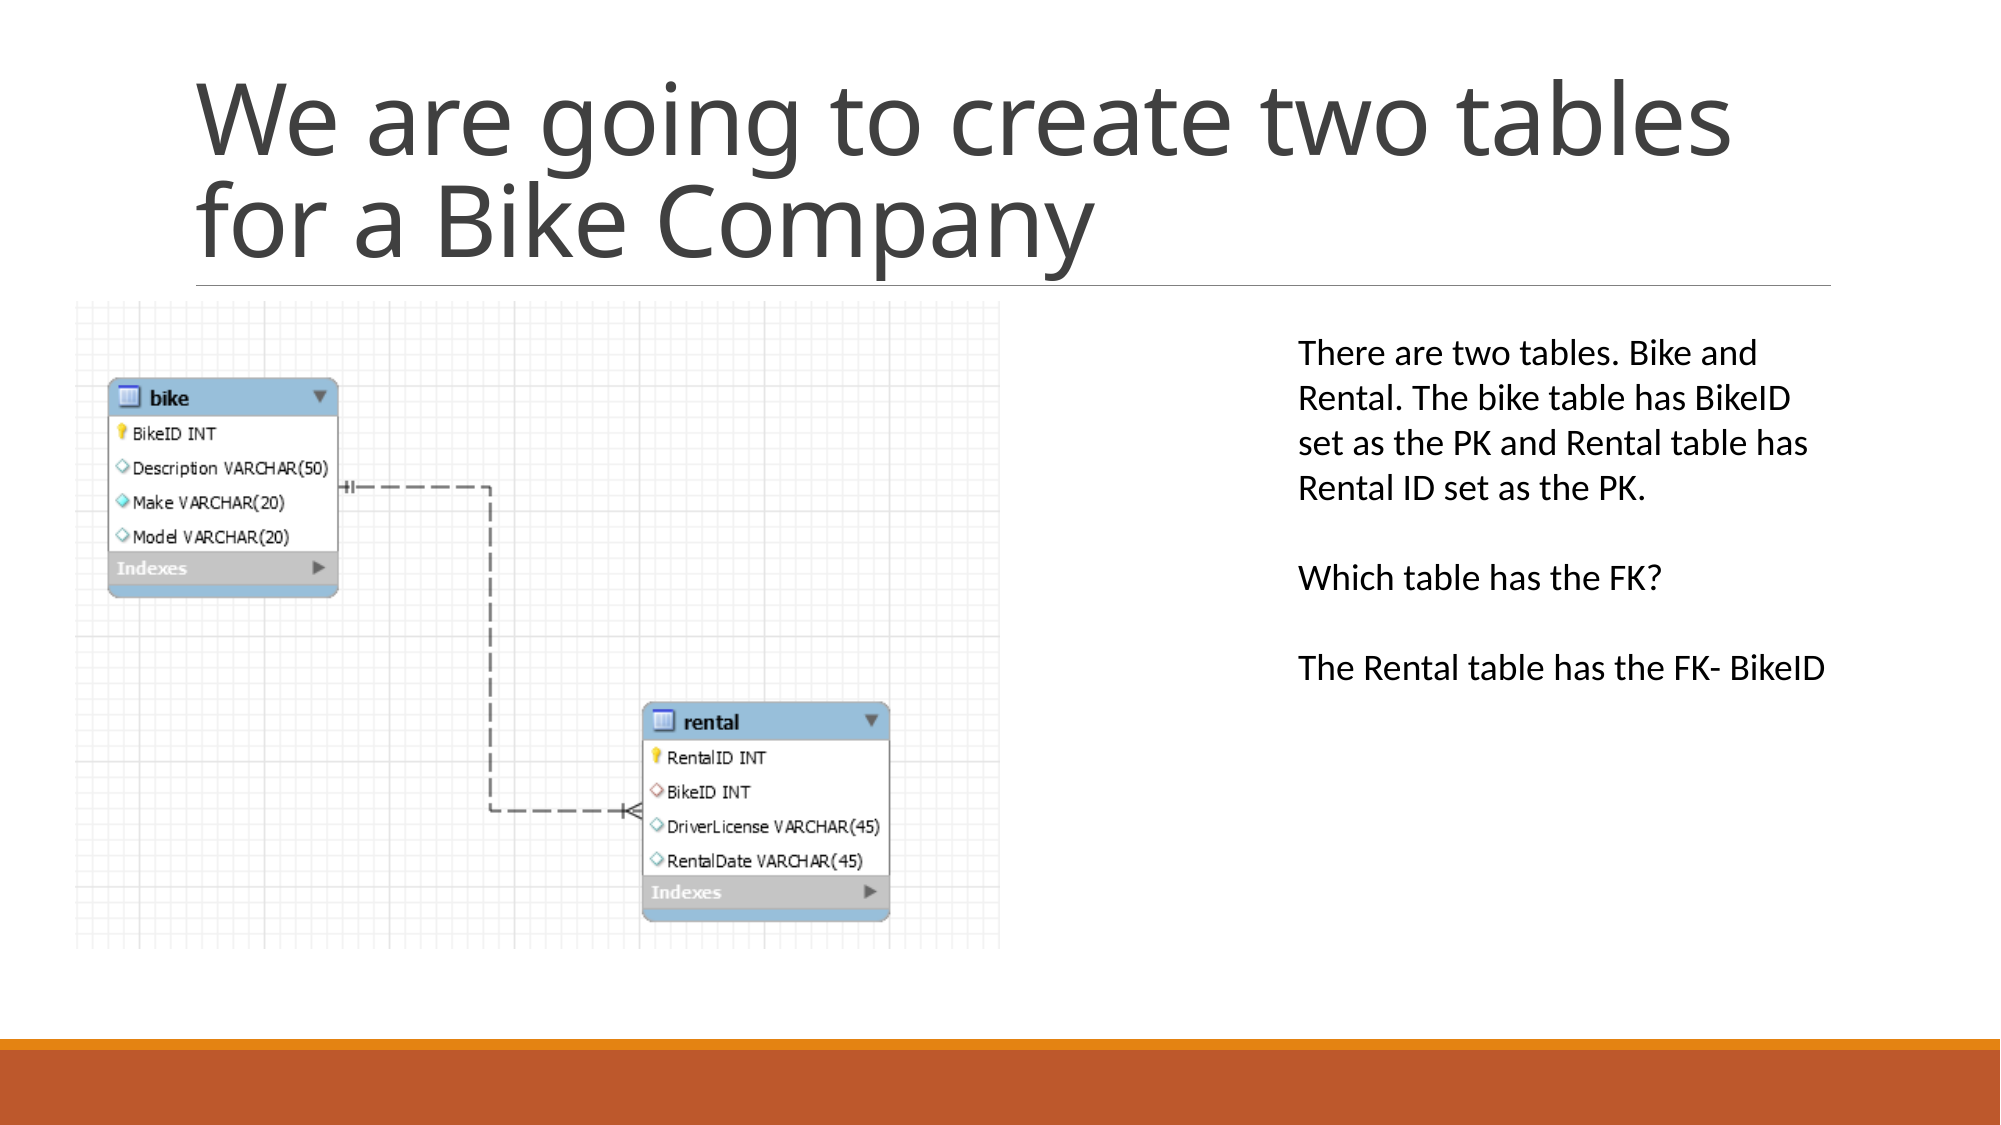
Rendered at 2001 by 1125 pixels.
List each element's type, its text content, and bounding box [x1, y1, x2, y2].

text_box There are two tables. Bike and Rental. The bike table has BikeID set as the PK and Rental table has Rental ID set as the PK. Which table has the FK? The Rental table has the FK- BikeID [1283, 320, 1845, 696]
title We are going to create two tables for a Bike Company [180, 47, 1830, 285]
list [74, 301, 1001, 950]
